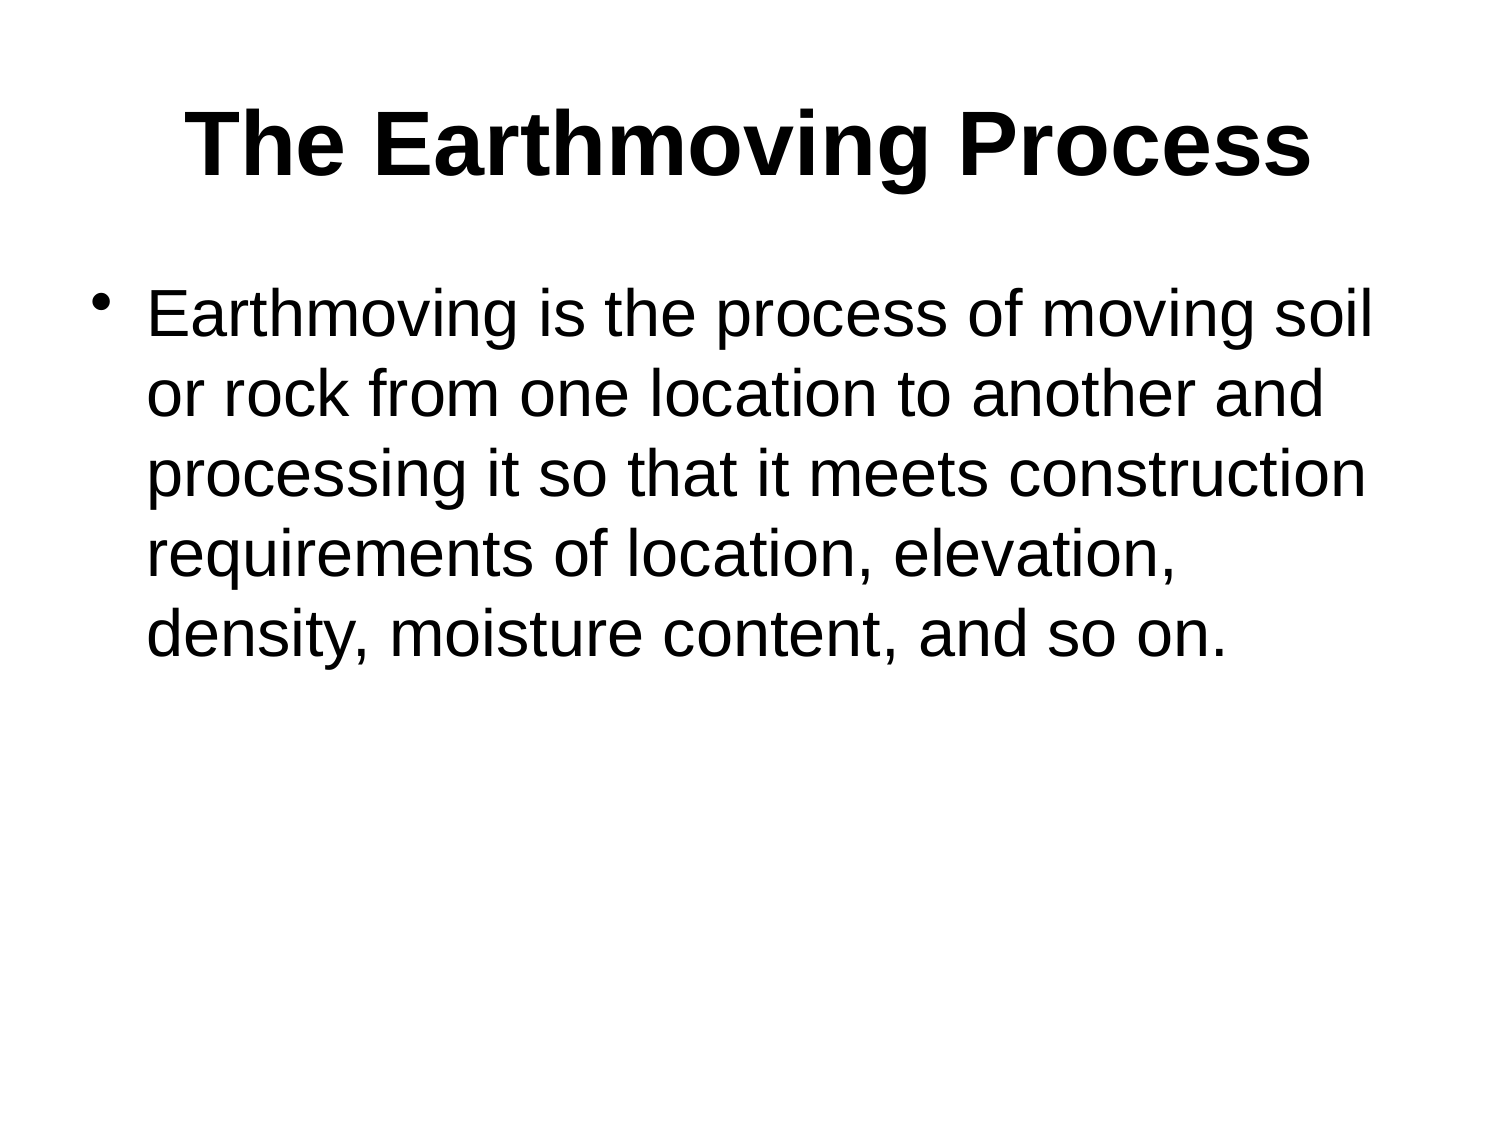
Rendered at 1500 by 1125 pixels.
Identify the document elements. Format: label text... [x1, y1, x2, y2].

title The Earthmoving Process [74, 44, 1426, 233]
list Earthmoving is the process of moving soil or rock from one location to another and processing it so that it meets construction requirements of location, elevation, density, moisture content, and so on. [74, 262, 1426, 1038]
